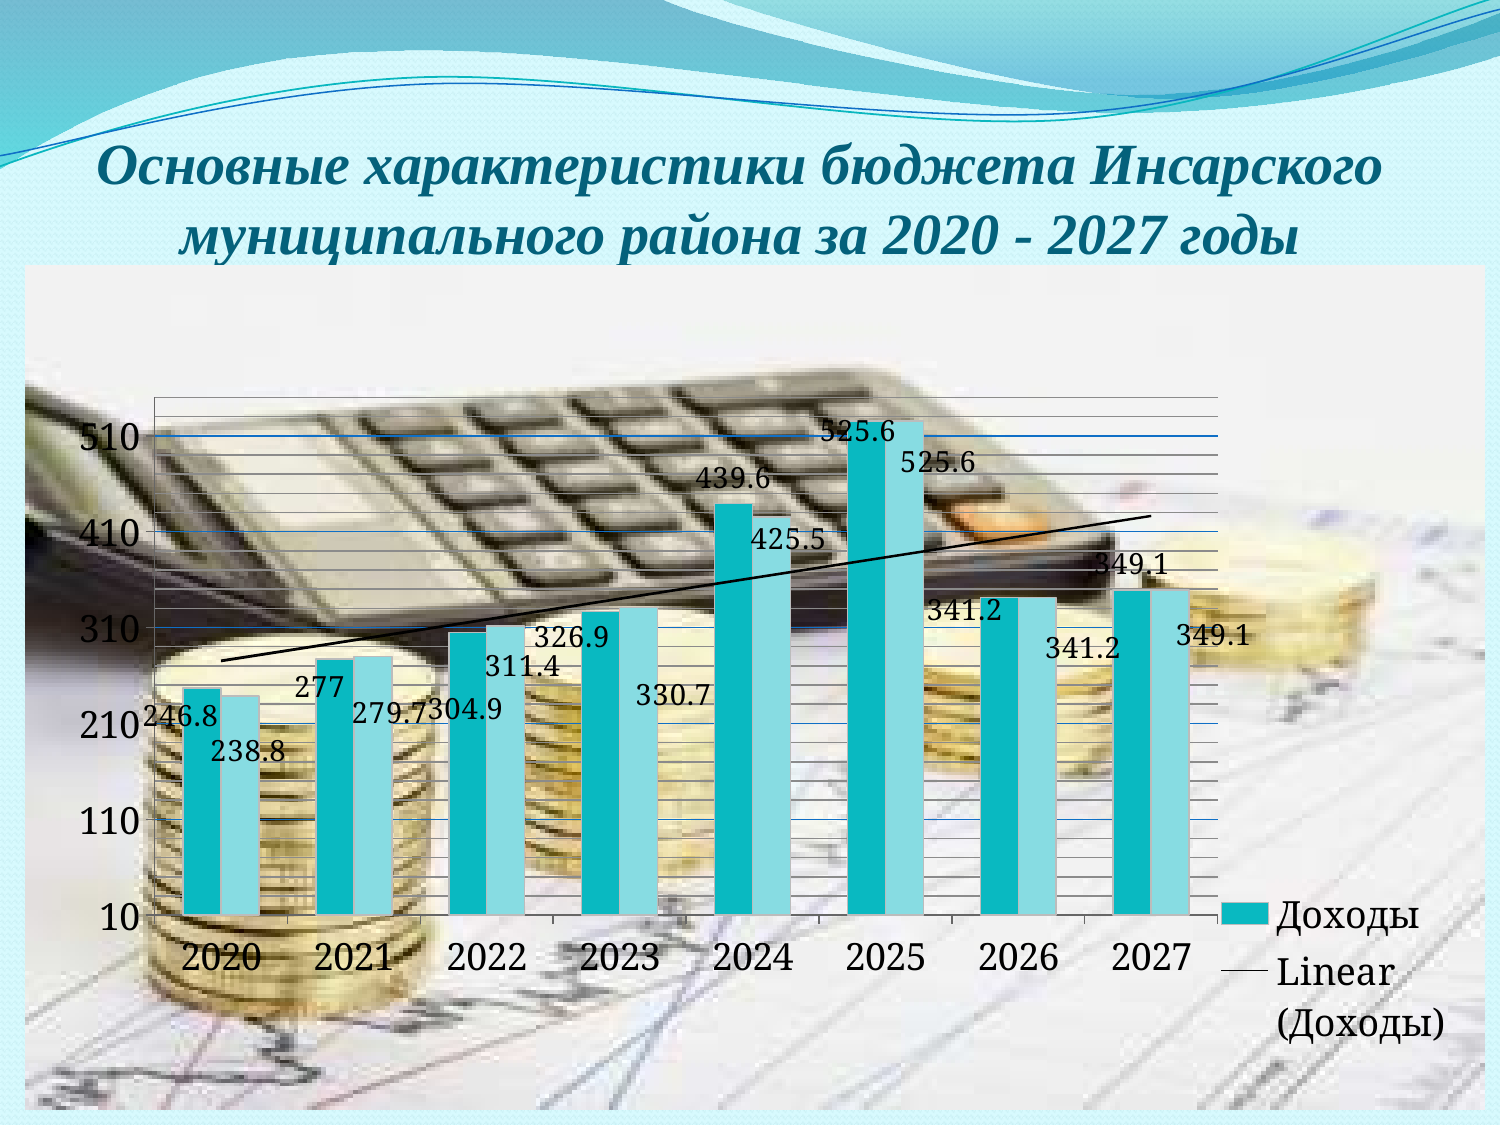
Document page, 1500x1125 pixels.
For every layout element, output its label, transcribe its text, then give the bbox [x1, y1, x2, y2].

title Основные характеристики бюджета Инсарского муниципального района за 2020 - 2027 годы [25, 101, 1456, 265]
picture [25, 265, 1485, 1110]
chart [52, 373, 1483, 1055]
